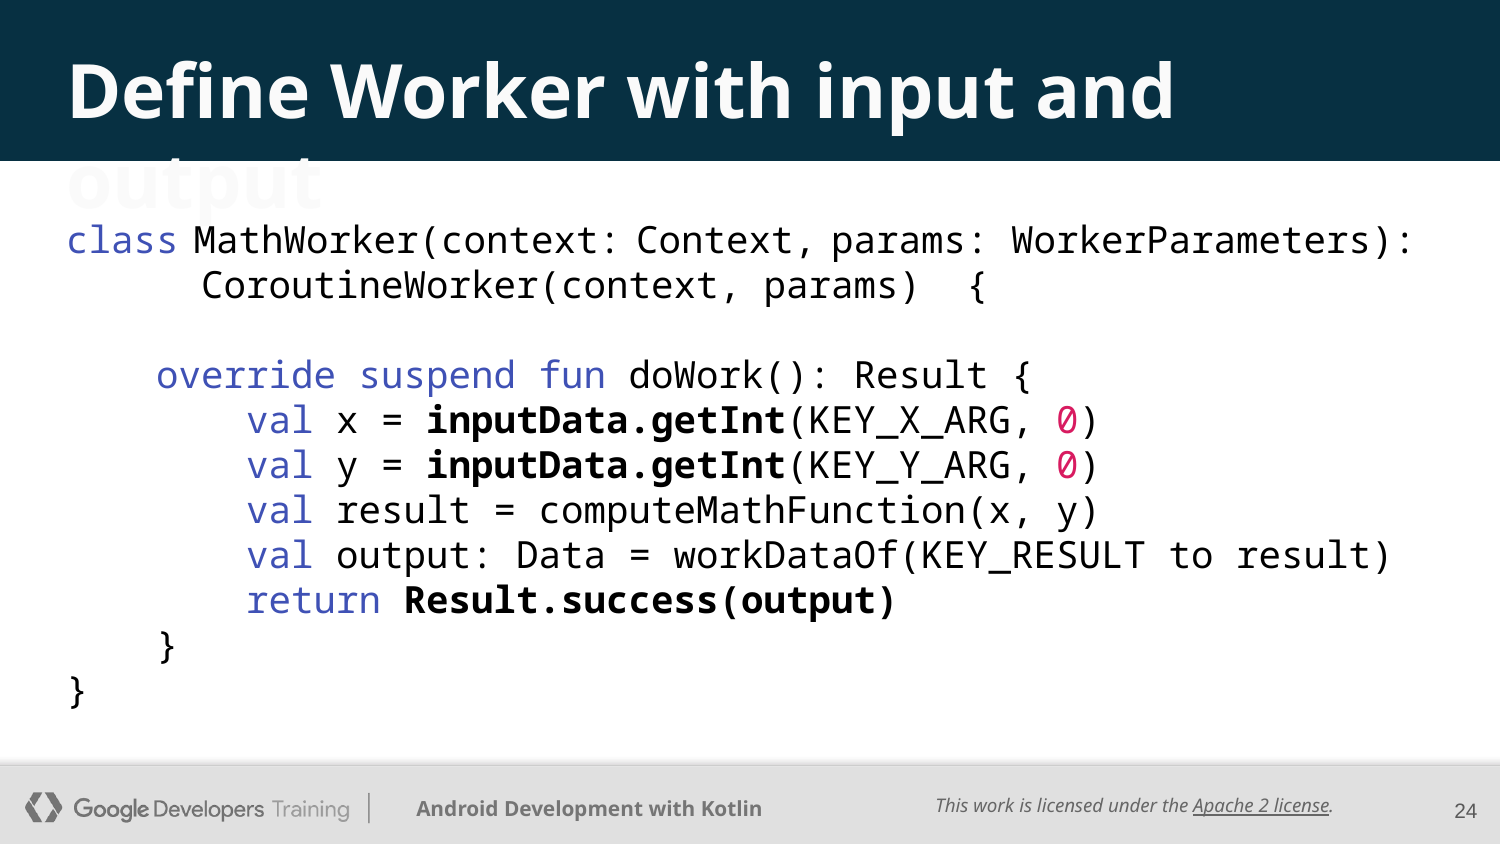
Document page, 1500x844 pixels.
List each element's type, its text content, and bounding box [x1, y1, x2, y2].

picture [0, 161, 1500, 844]
list class MathWorker(context: Context, params: WorkerParameters): CoroutineWorker(context, params) { override suspend fun doWork(): Result { val x = inputData.getInt(KEY_X_ARG, 0) val y = inputData.getInt(KEY_Y_ARG, 0) val result = computeMathFunction(x, y) val output: Data = workDataOf(KEY_RESULT to result) return Result.success(output) } } [51, 201, 1449, 713]
title Define Worker with input and output [51, 28, 1449, 122]
slide_number ‹#› [1402, 777, 1493, 842]
